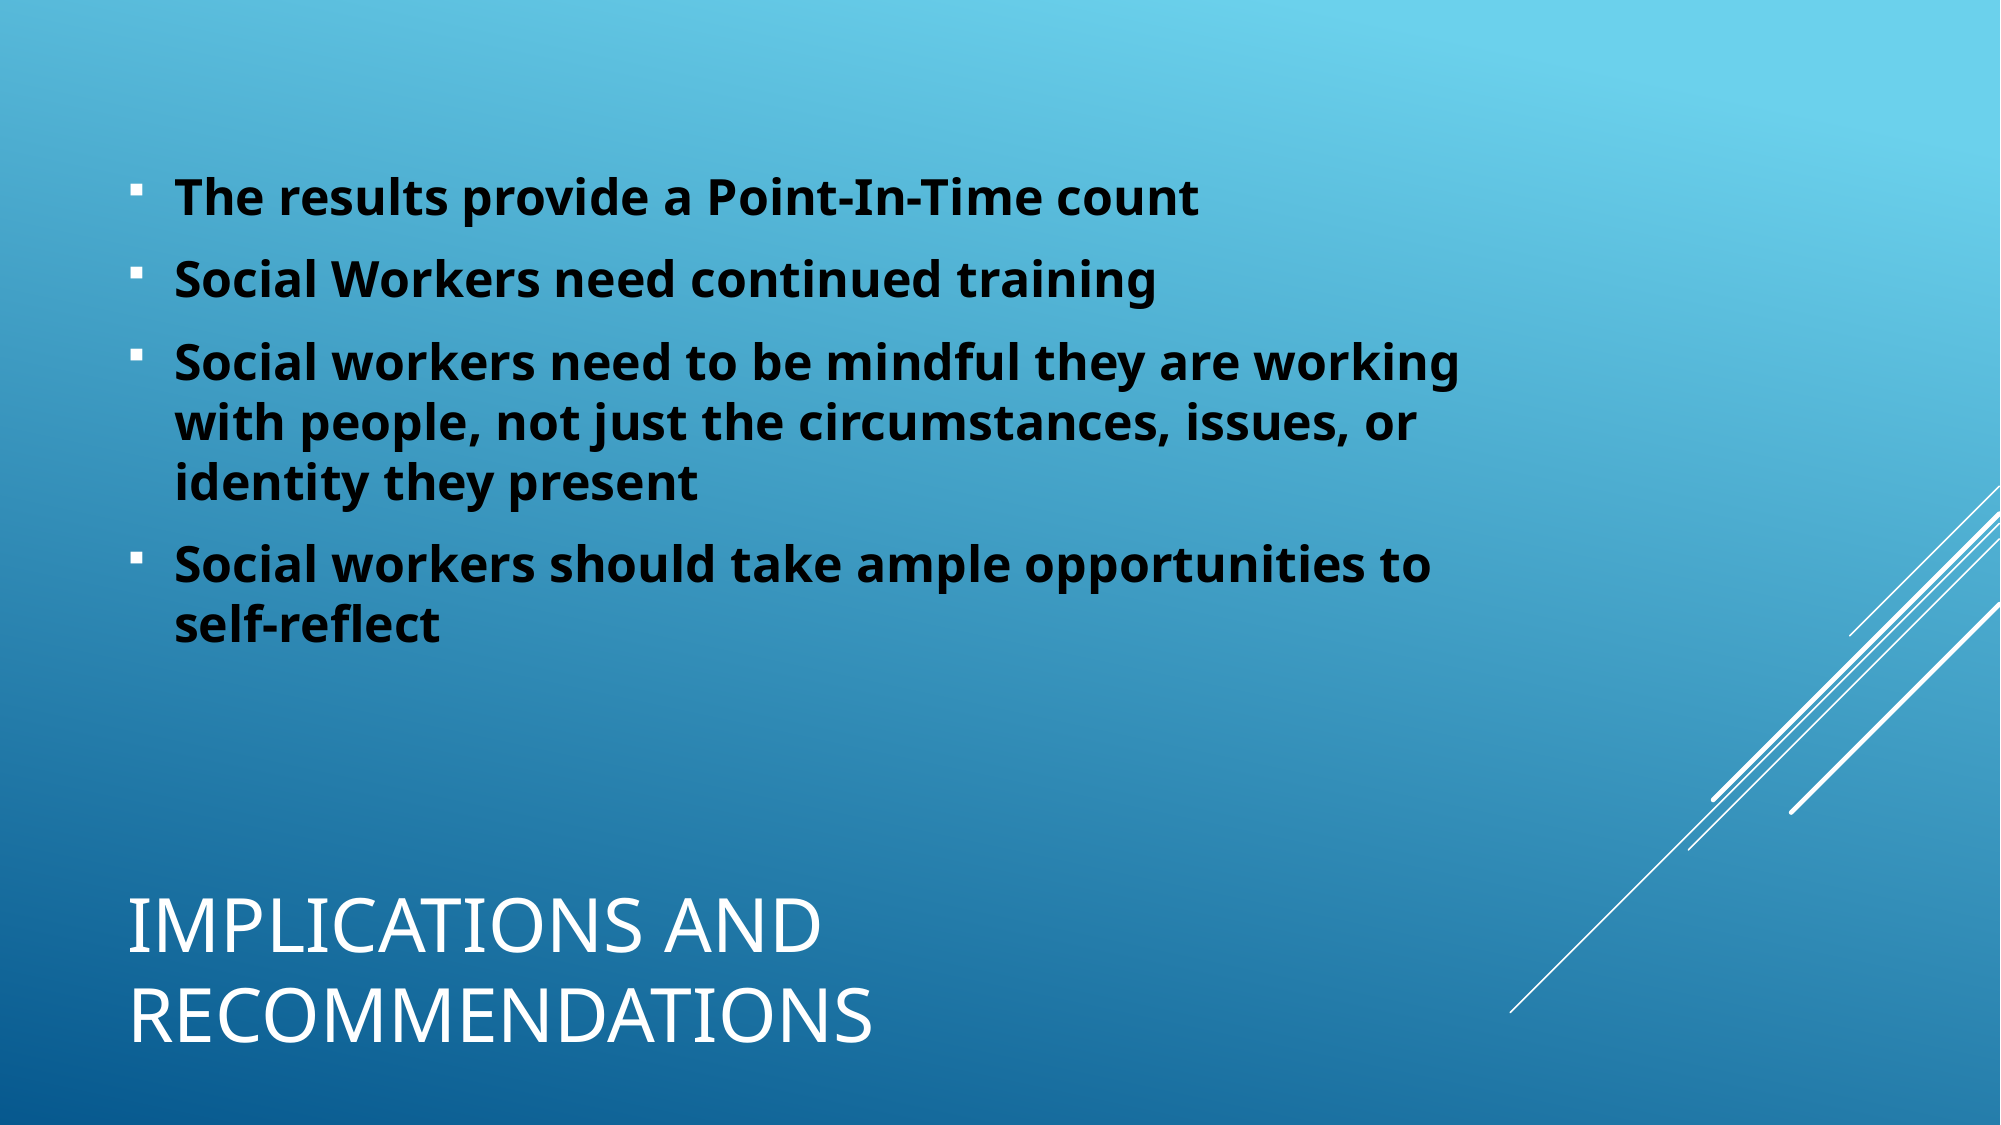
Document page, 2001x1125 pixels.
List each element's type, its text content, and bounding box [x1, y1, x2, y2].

title Implications and Recommendations [112, 843, 1513, 1091]
list The results provide a Point-In-Time count Social Workers need continued training Social workers need to be mindful they are working with people, not just the circumstances, issues, or identity they present Social workers should take ample opportunities to self-reflect [112, 112, 1513, 706]
